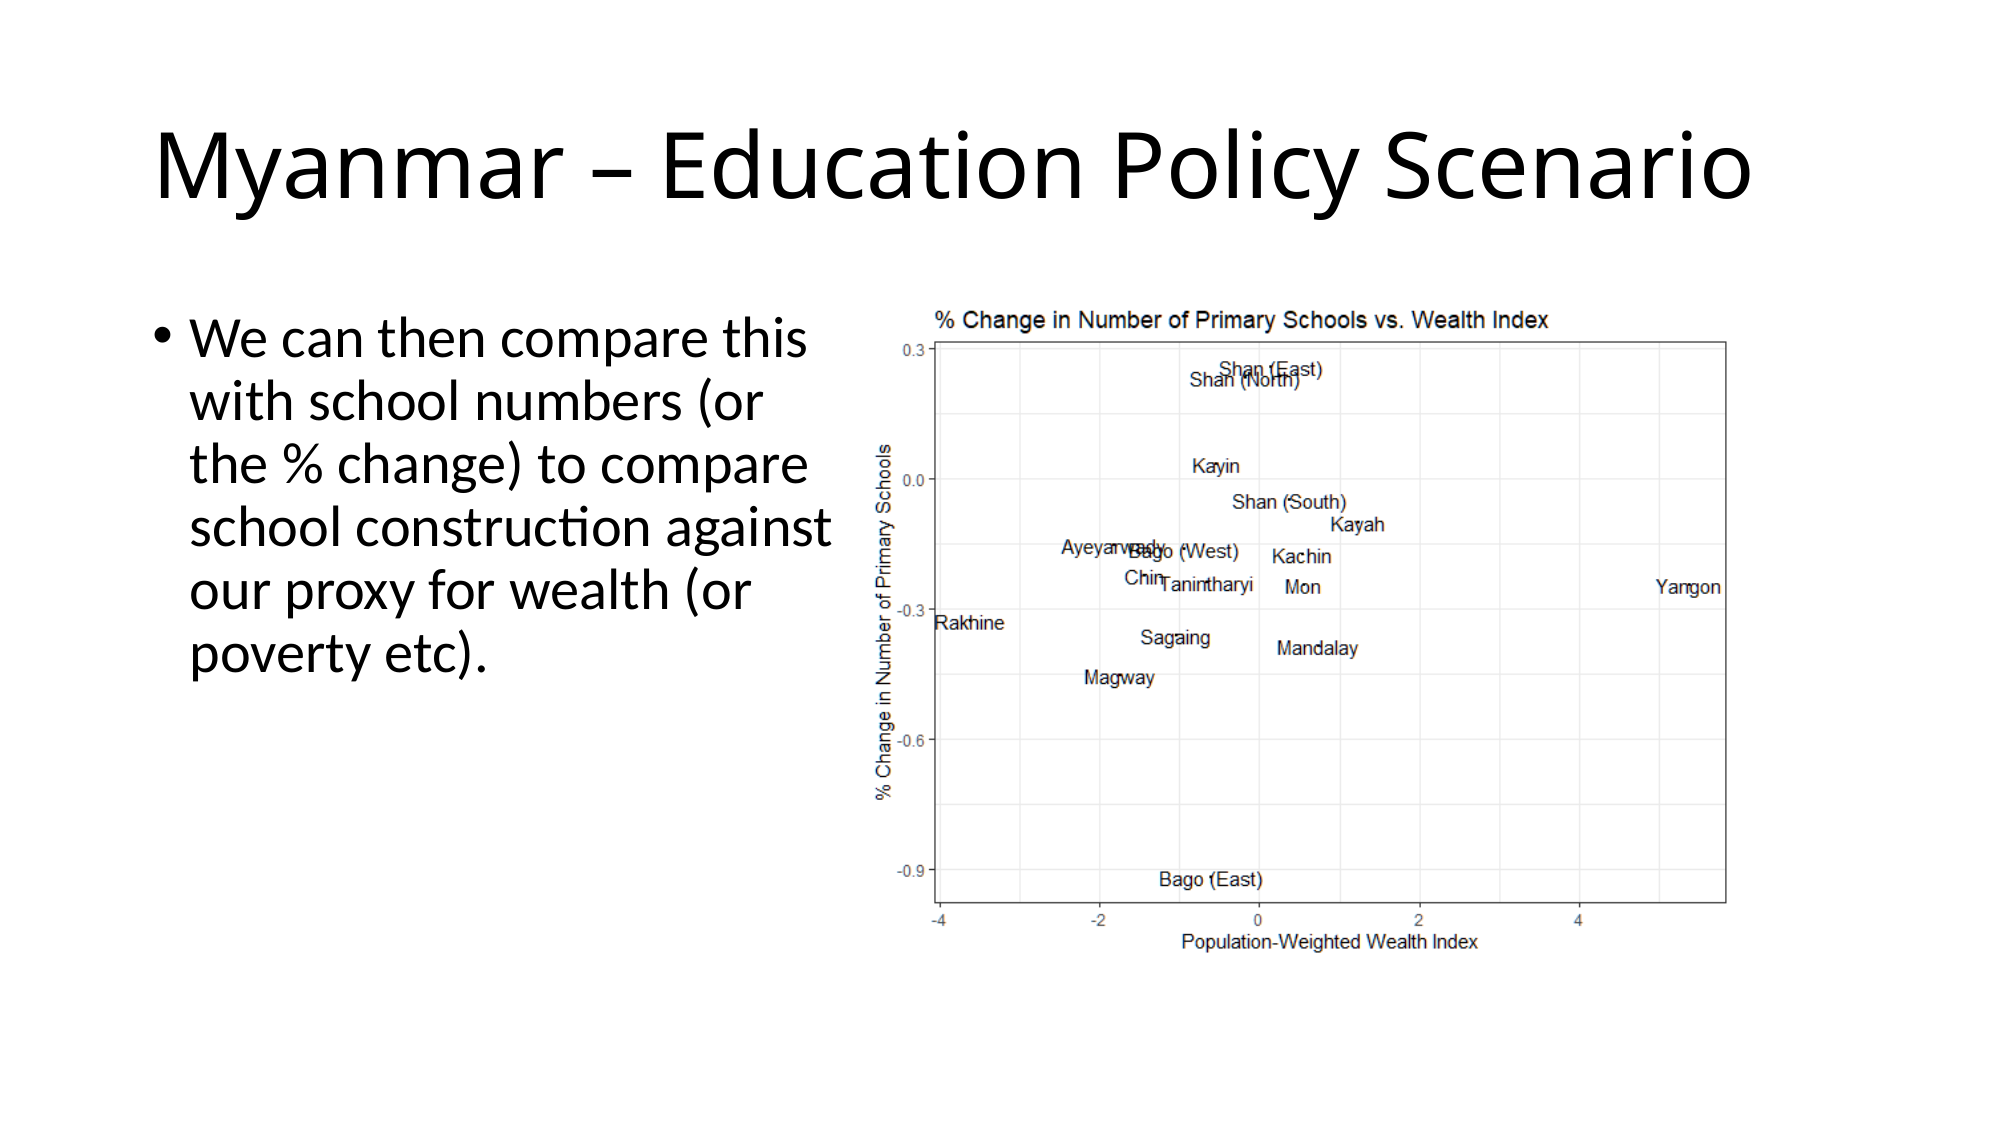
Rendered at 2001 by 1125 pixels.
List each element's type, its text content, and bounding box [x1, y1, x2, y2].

title Myanmar – Education Policy Scenario [137, 59, 1863, 278]
list We can then compare this with school numbers (or the % change) to compare school construction against our proxy for wealth (or poverty etc). [137, 299, 865, 1014]
picture [864, 299, 1736, 962]
